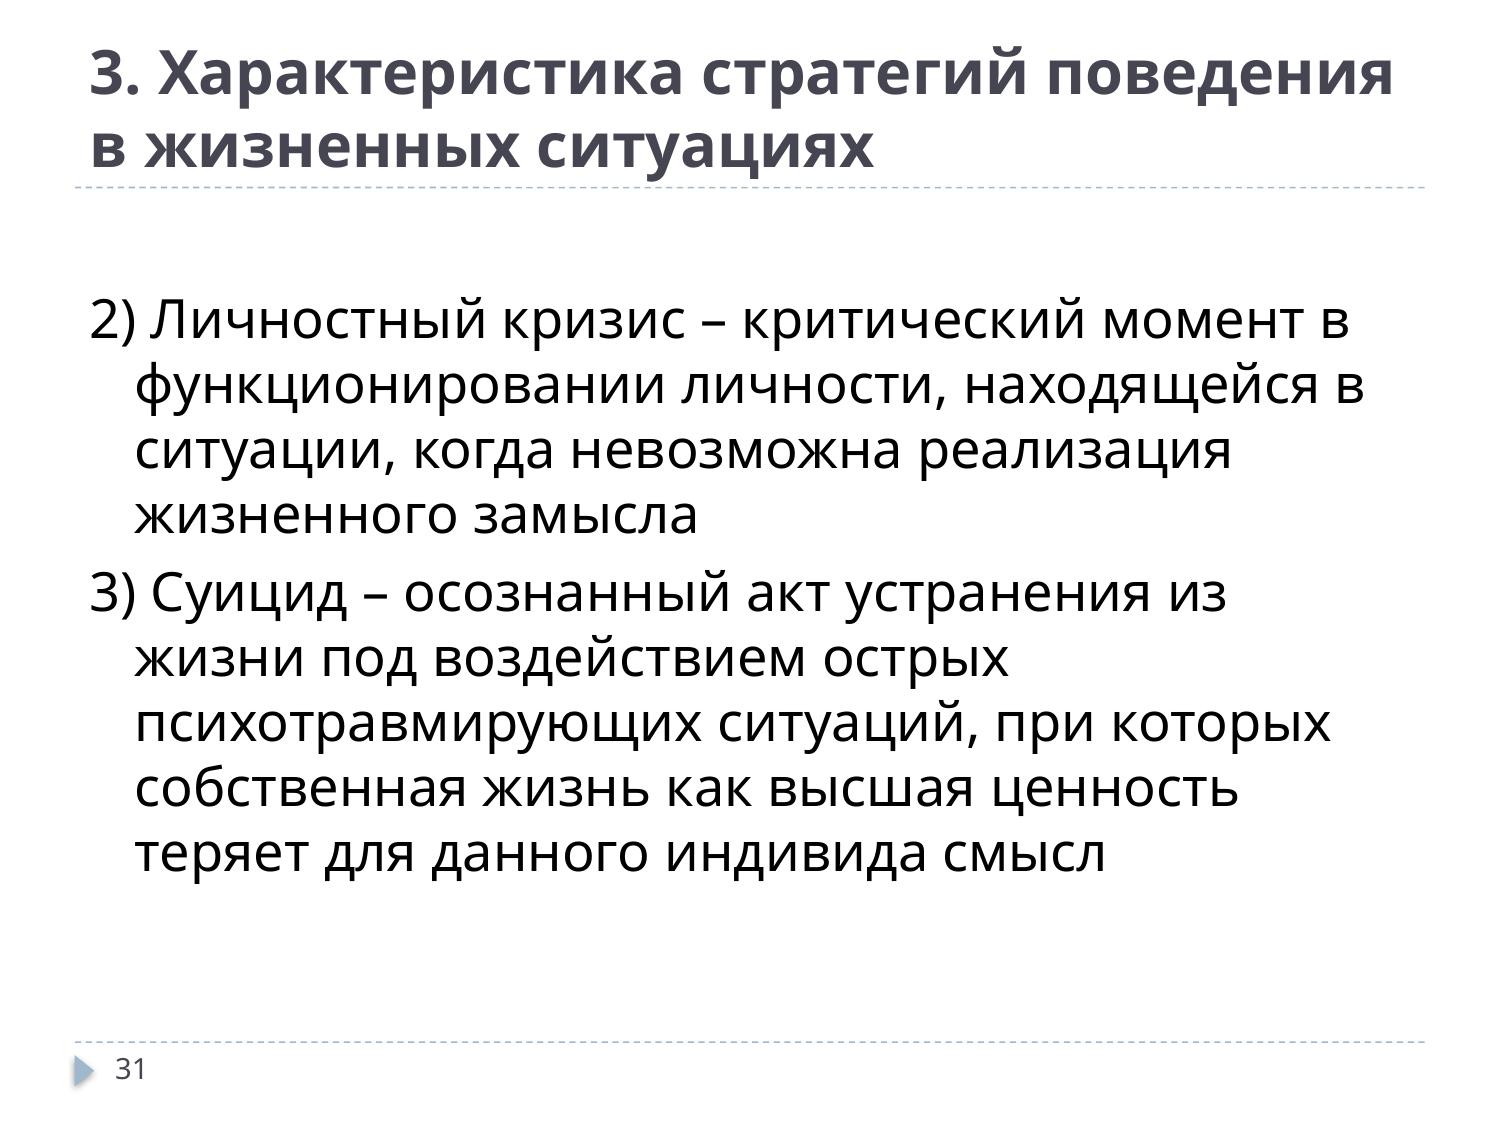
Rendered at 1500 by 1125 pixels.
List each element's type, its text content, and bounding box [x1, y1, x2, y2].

slide_number 31 [100, 1042, 426, 1103]
title 3. Характеристика стратегий поведения в жизненных ситуациях [75, 24, 1425, 188]
list 2) Личностный кризис – критический момент в функционировании личности, находящейся в ситуации, когда невозможна реализация жизненного замысла 3) Суицид – осознанный акт устранения из жизни под воздействием острых психотравмирующих ситуаций, при которых собственная жизнь как высшая ценность теряет для данного индивида смысл [75, 200, 1425, 1010]
